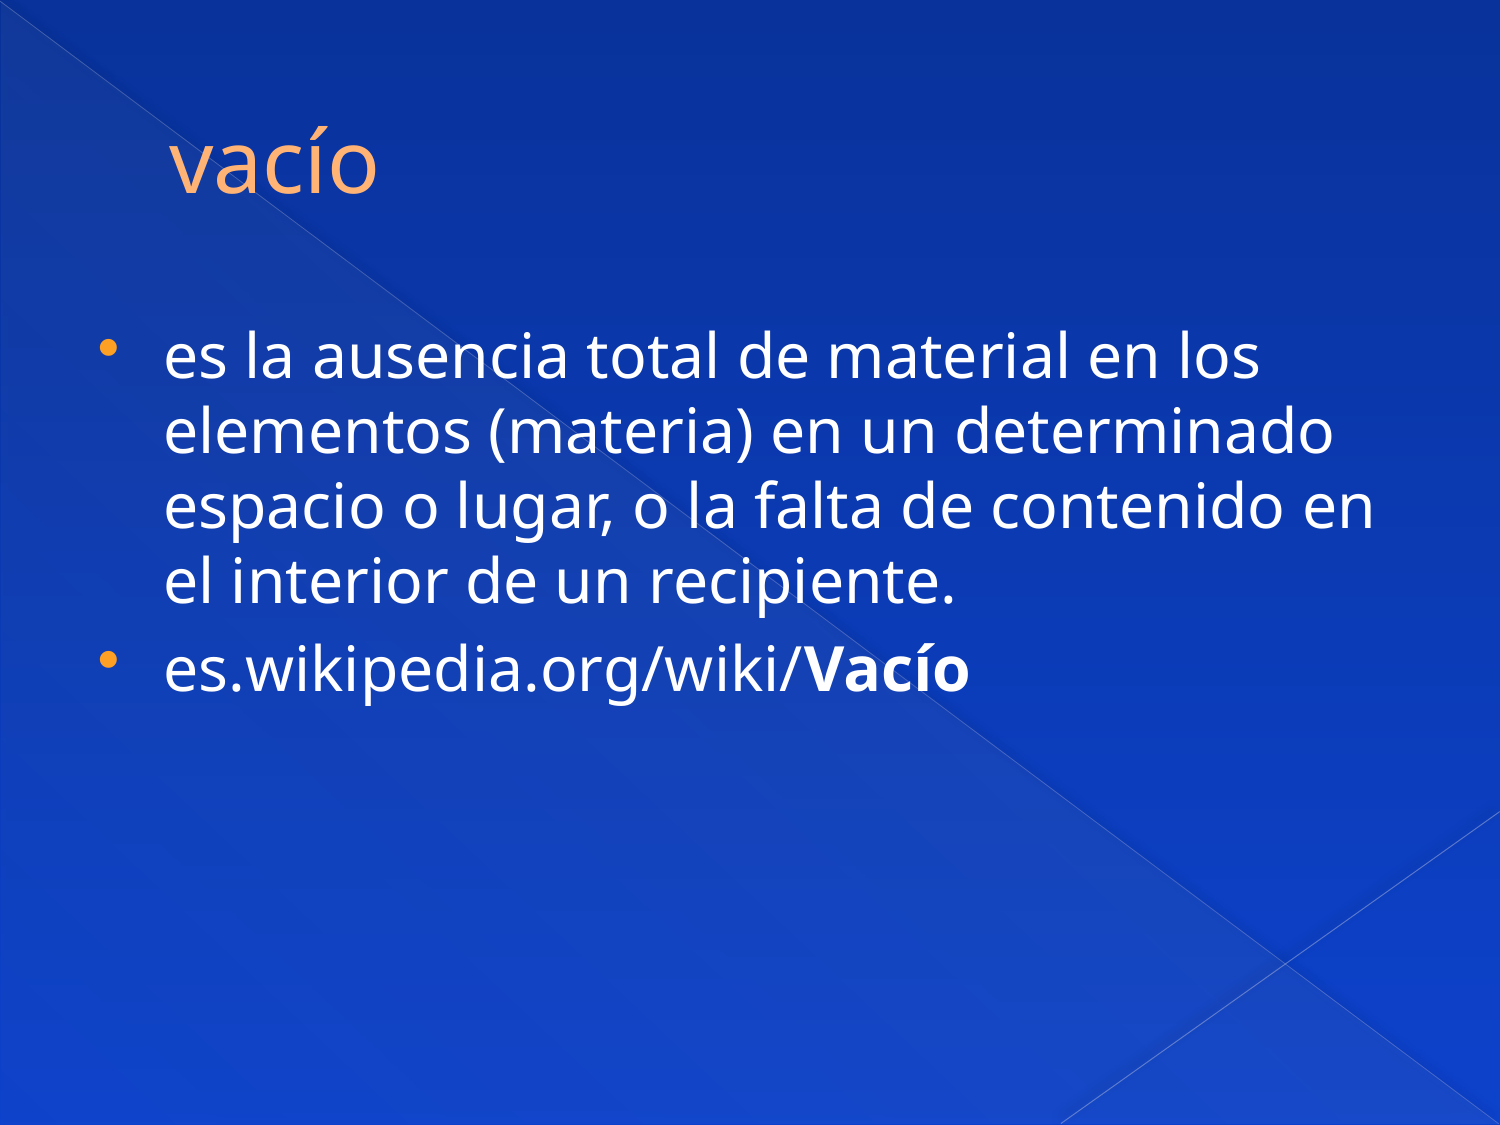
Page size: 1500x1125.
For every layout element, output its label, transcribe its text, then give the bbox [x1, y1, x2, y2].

list es la ausencia total de material en los elementos (materia) en un determinado espacio o lugar, o la falta de contenido en el interior de un recipiente. es.wikipedia.org/wiki/Vacío‎ [75, 308, 1425, 1059]
title vacío [75, 43, 1425, 274]
